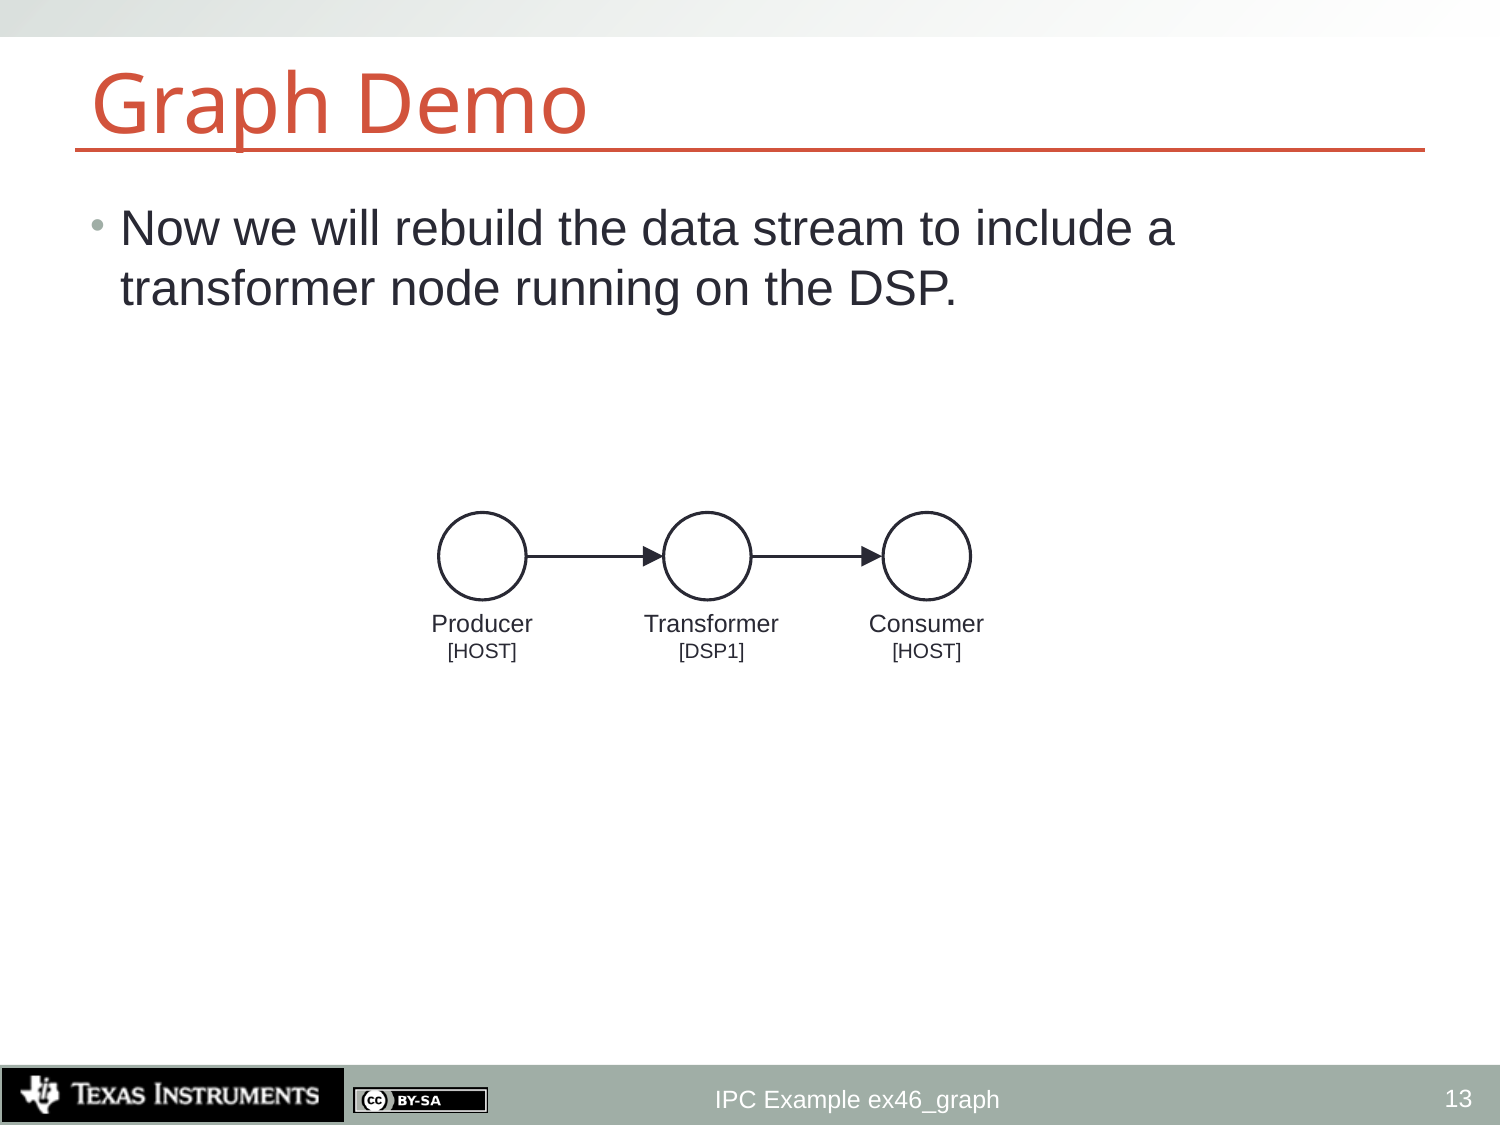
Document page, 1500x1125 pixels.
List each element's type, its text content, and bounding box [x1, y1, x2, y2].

footer IPC Example ex46_graph [699, 1071, 1200, 1125]
picture [353, 1087, 488, 1113]
text_box Consumer [HOST] [854, 599, 1000, 670]
text_box [661, 510, 754, 603]
text_box [881, 510, 973, 603]
text_box [436, 510, 529, 599]
title Graph Demo [75, 37, 1425, 163]
picture [2, 1068, 344, 1122]
text_box Transformer [DSP1] [629, 599, 795, 670]
slide_number 13 [1400, 1071, 1488, 1125]
text_box Producer [HOST] [416, 599, 549, 670]
list Now we will rebuild the data stream to include a transformer node running on the DSP. [75, 187, 1425, 413]
